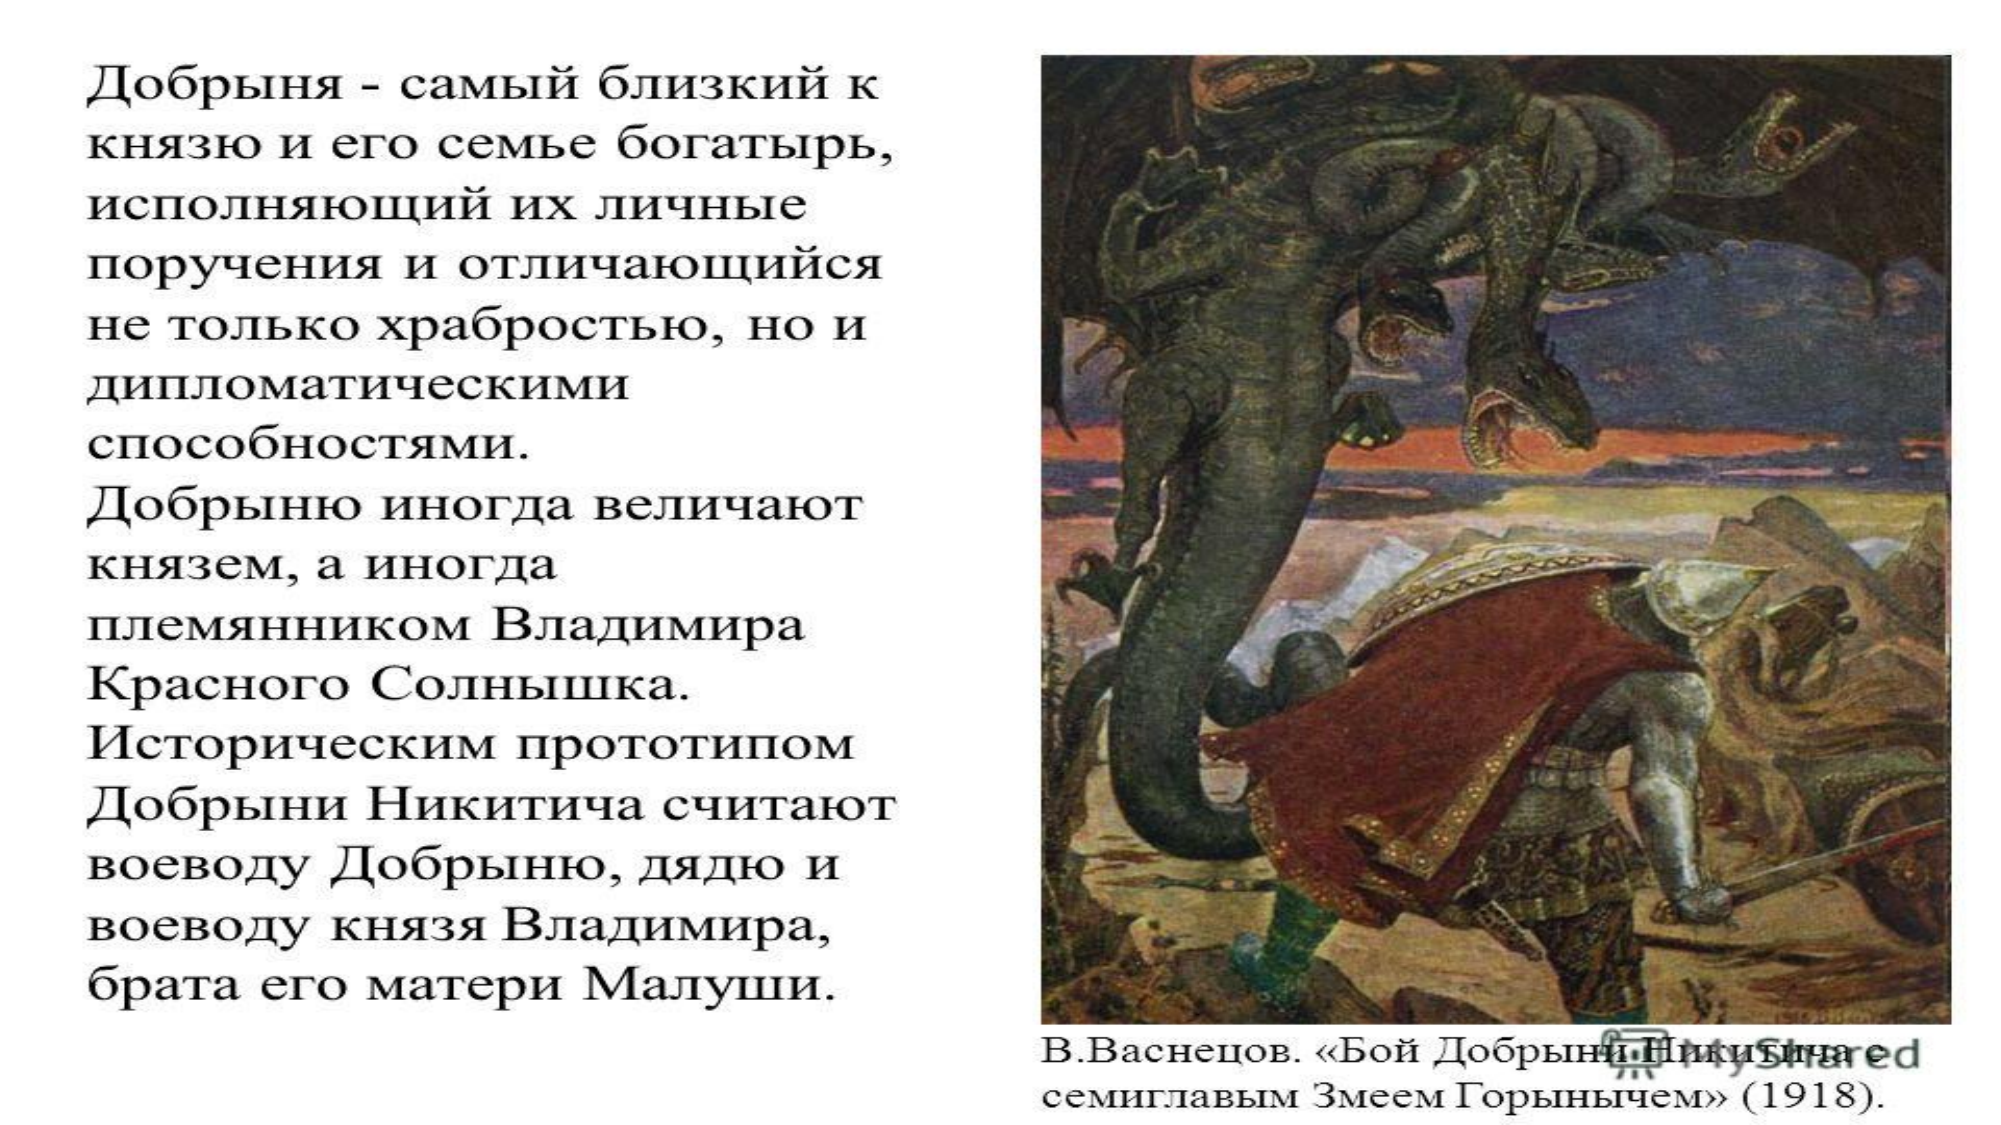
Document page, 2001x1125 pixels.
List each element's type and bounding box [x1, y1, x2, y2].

list [0, 0, 2000, 1125]
